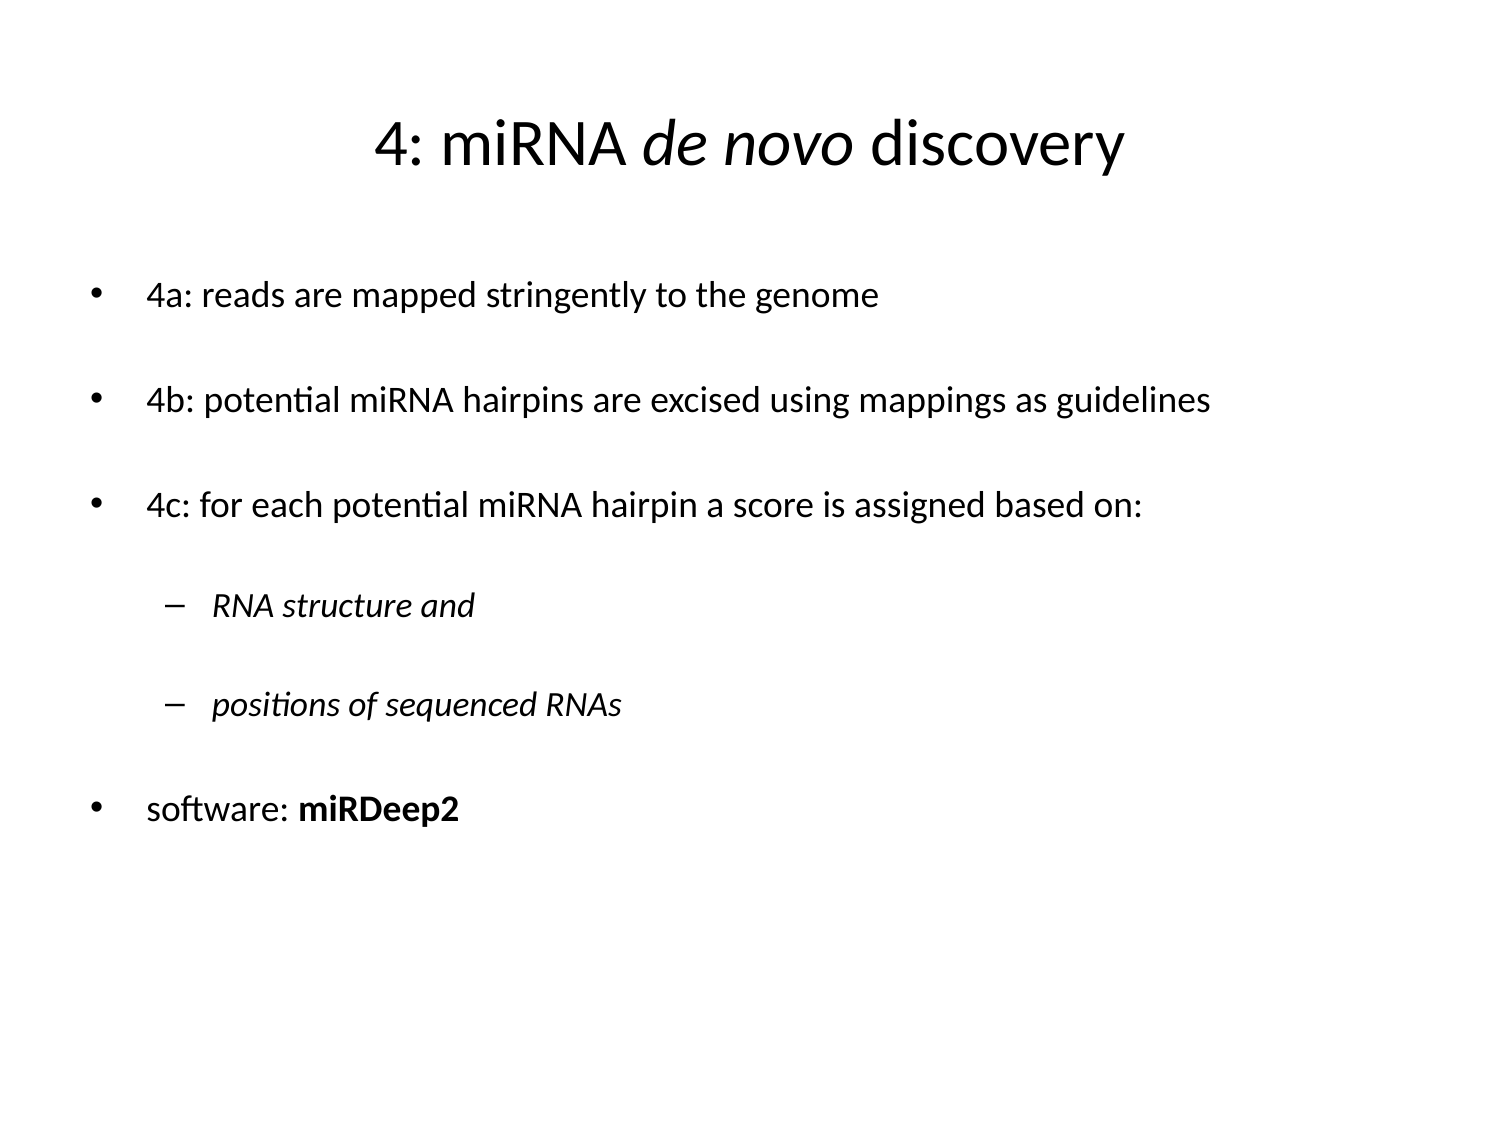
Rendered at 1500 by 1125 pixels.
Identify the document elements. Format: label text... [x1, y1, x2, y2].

title 4: miRNA de novo discovery [75, 45, 1425, 233]
list 4a: reads are mapped stringently to the genome 4b: potential miRNA hairpins are excised using mappings as guidelines 4c: for each potential miRNA hairpin a score is assigned based on: RNA structure and positions of sequenced RNAs software: miRDeep2 [75, 262, 1425, 968]
